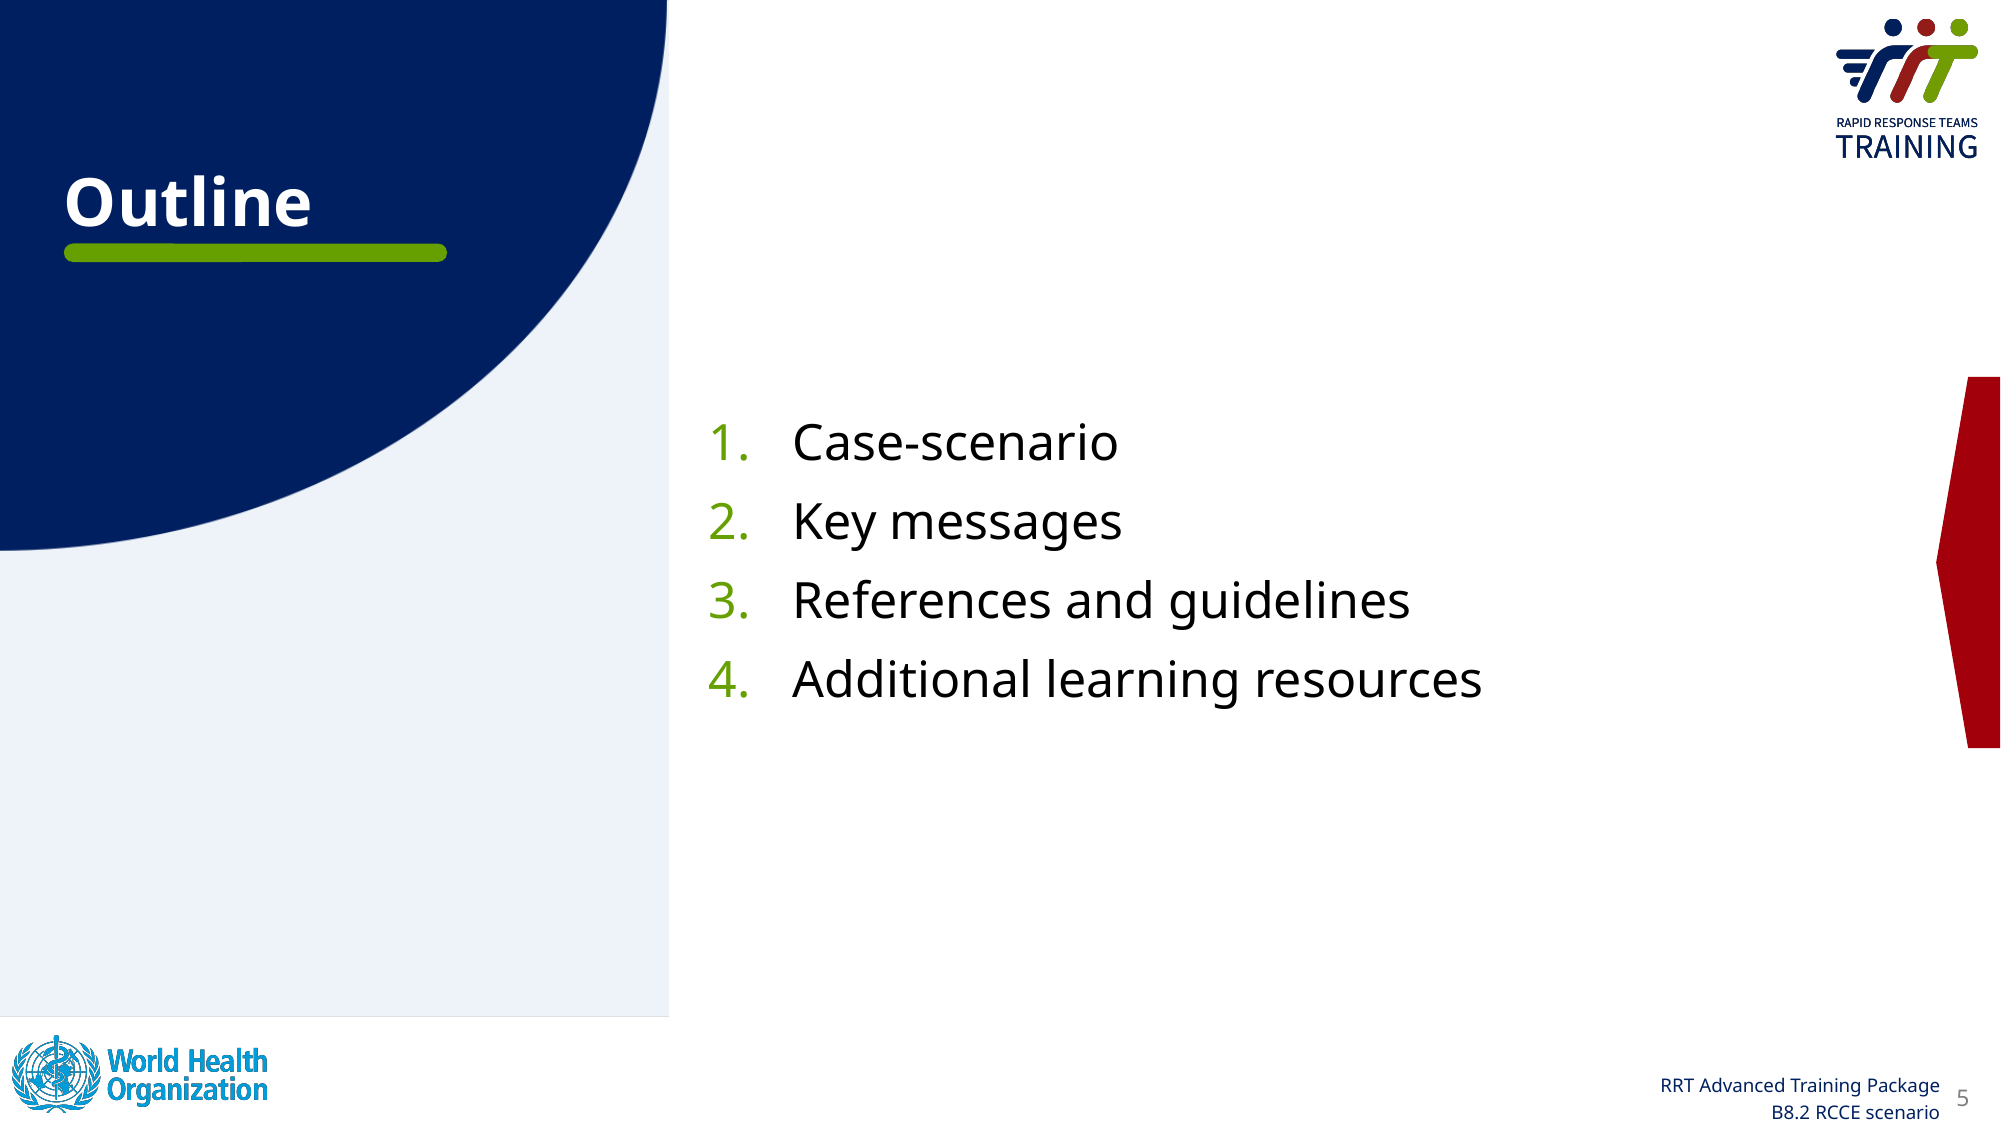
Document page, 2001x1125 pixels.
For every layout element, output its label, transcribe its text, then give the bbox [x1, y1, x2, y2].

picture [1835, 19, 1978, 167]
picture [30, 1083, 37, 1091]
picture [40, 1062, 47, 1070]
picture [12, 1083, 48, 1113]
picture [22, 1062, 26, 1077]
picture [71, 1053, 90, 1091]
picture [0, 0, 669, 1018]
picture [46, 1056, 54, 1062]
title Outline [63, 102, 600, 242]
picture [36, 1088, 78, 1105]
picture [24, 1054, 36, 1087]
picture [50, 1108, 62, 1113]
picture [59, 1035, 267, 1113]
picture [34, 1054, 43, 1078]
list Case-scenario Key messages References and guidelines Additional learning resources [700, 372, 1937, 753]
picture [12, 1035, 54, 1068]
